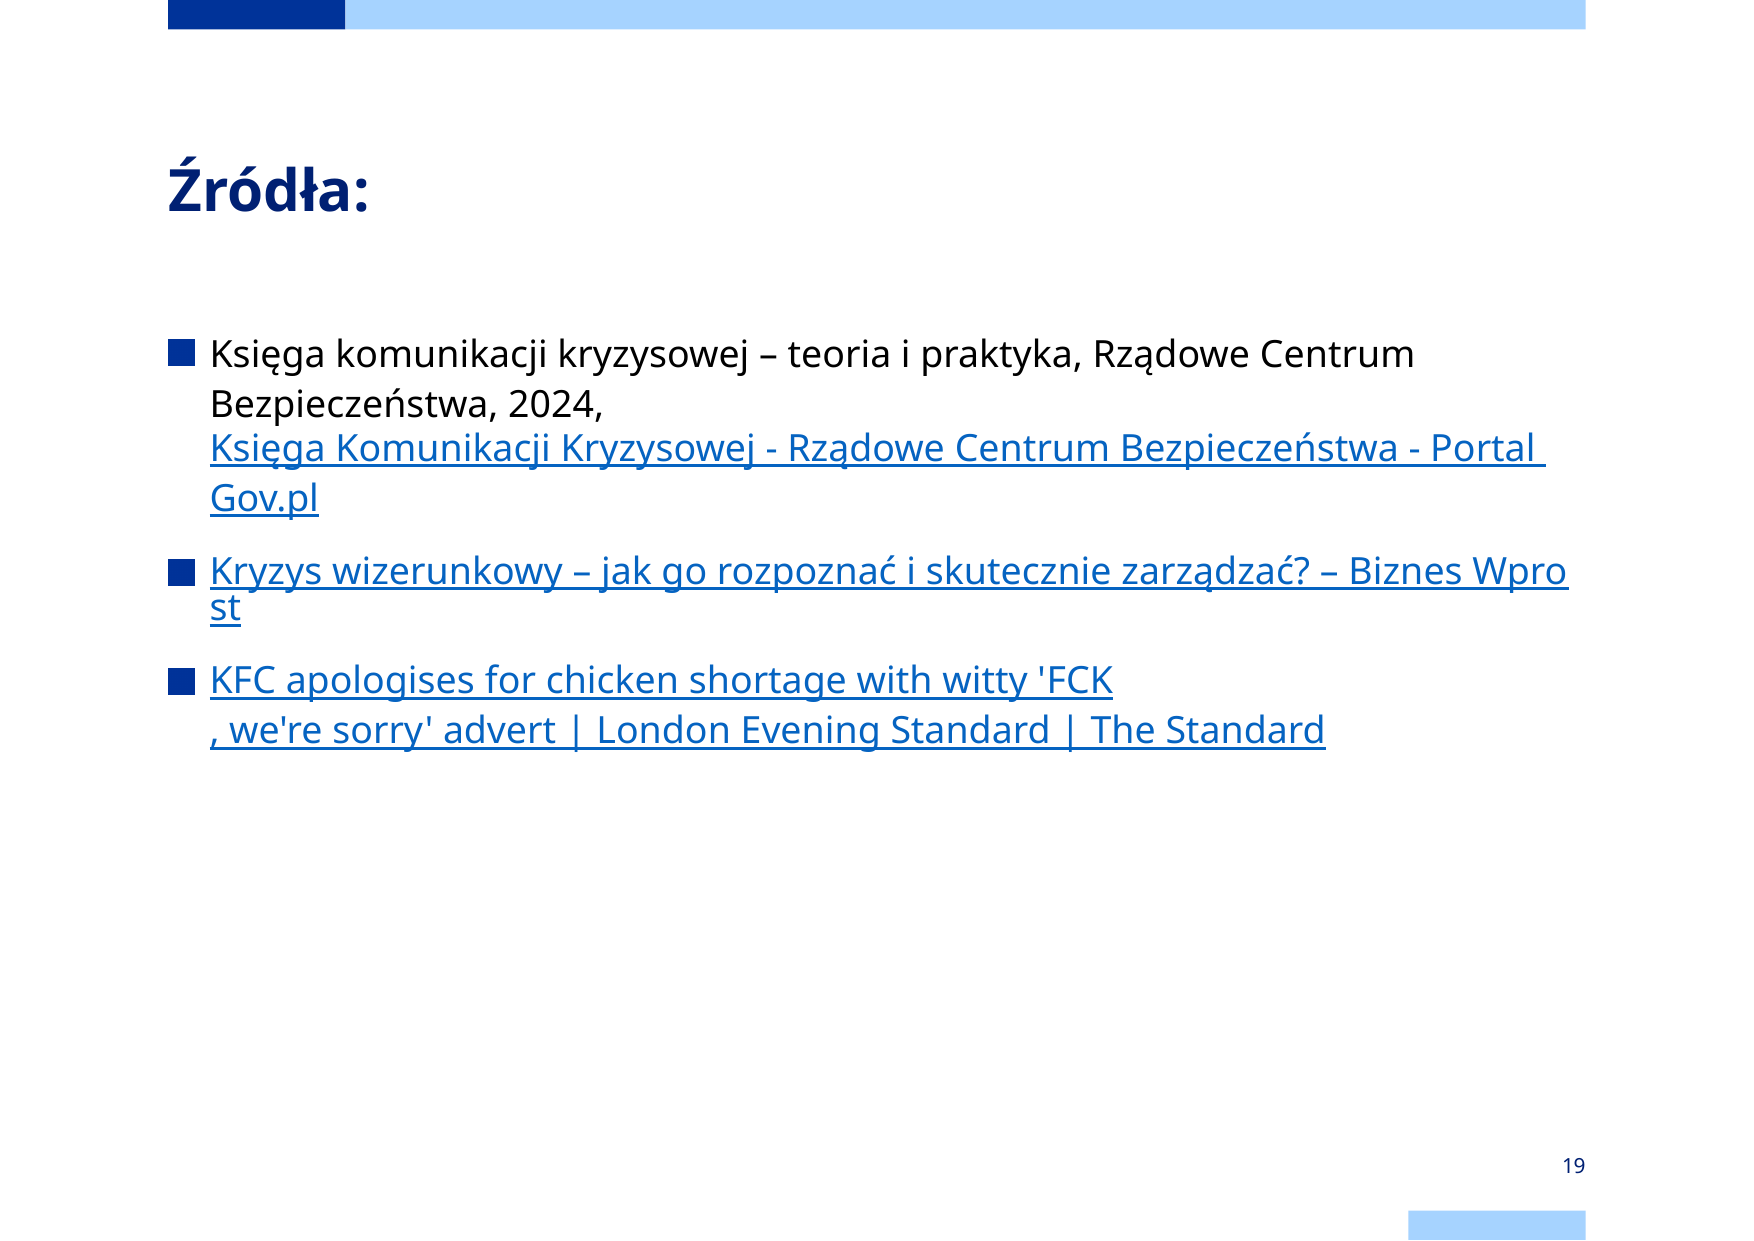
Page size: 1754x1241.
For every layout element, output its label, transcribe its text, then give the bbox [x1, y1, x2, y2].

picture [168, 339, 195, 366]
slide_number 19 [1408, 1151, 1586, 1182]
picture [168, 559, 195, 586]
list Księga komunikacji kryzysowej – teoria i praktyka, Rządowe Centrum Bezpieczeństwa, 2024, Księga Komunikacji Kryzysowej - Rządowe Centrum Bezpieczeństwa - Portal Gov.pl Kryzys wizerunkowy – jak go rozpoznać i skutecznie zarządzać? – Biznes Wprost KFC apologises for chicken shortage with witty 'FCK, we're sorry' advert | London Evening Standard | The Standard [168, 324, 1586, 1093]
title Źródła: [168, 147, 1586, 324]
picture [168, 668, 195, 695]
